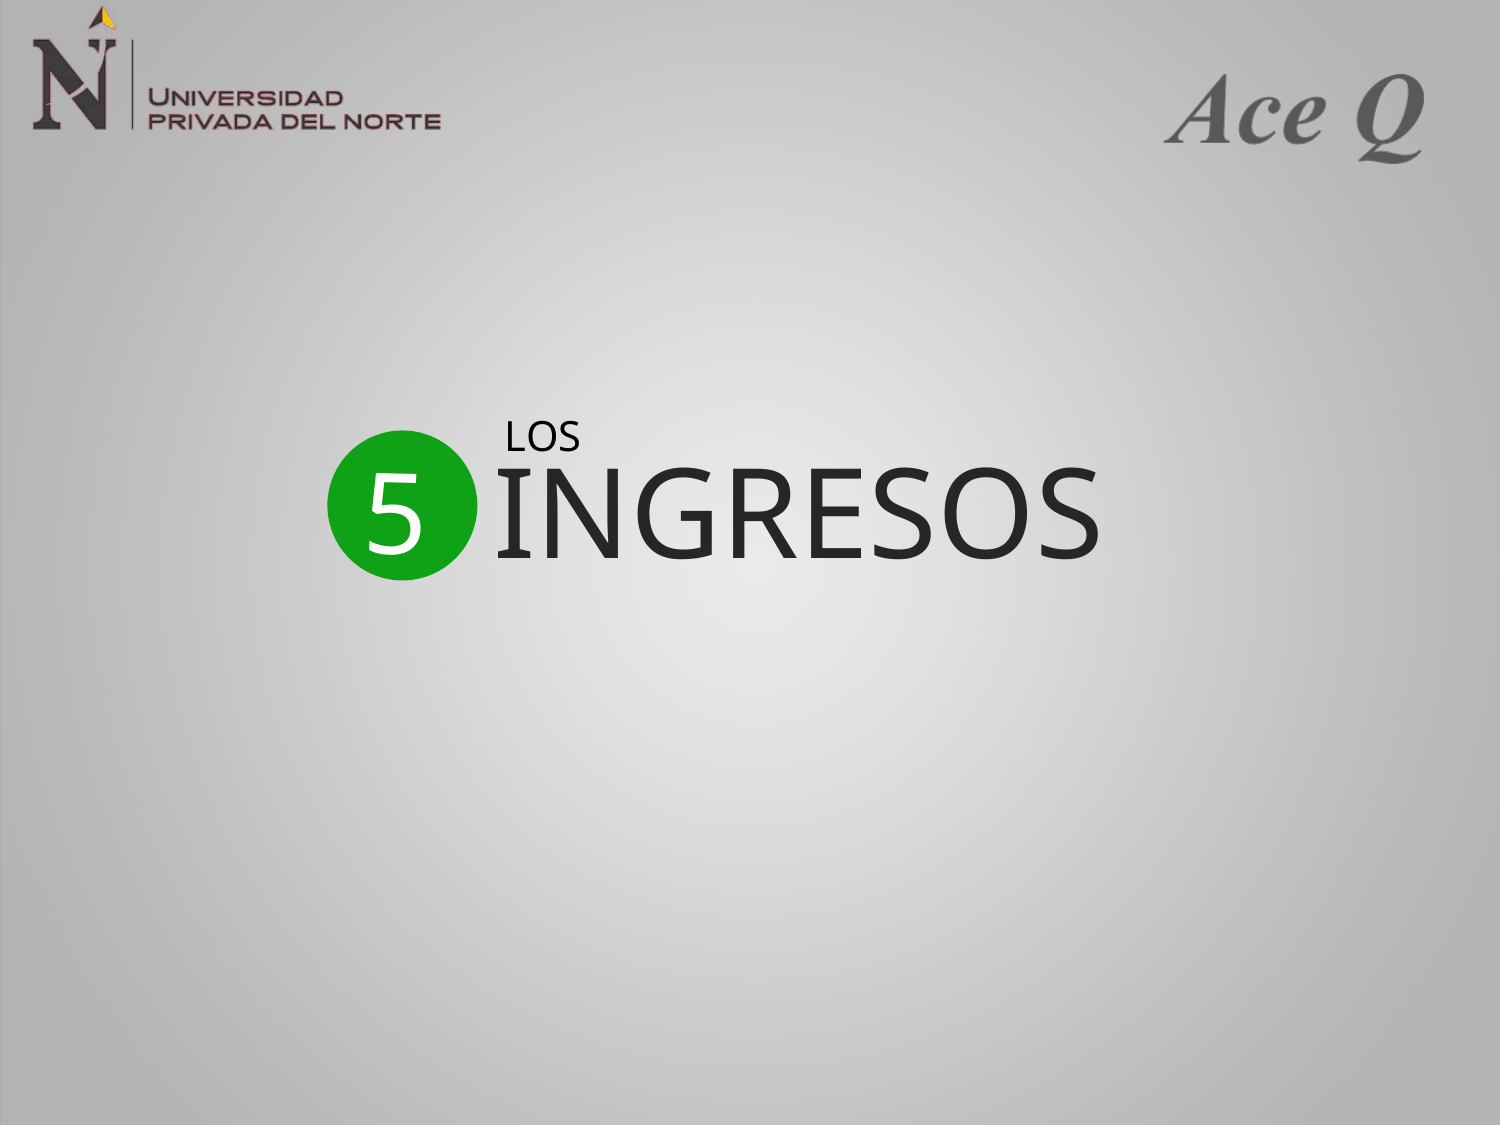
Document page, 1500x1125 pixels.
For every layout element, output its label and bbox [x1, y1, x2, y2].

text_box [331, 434, 554, 589]
picture [0, 0, 1500, 1125]
